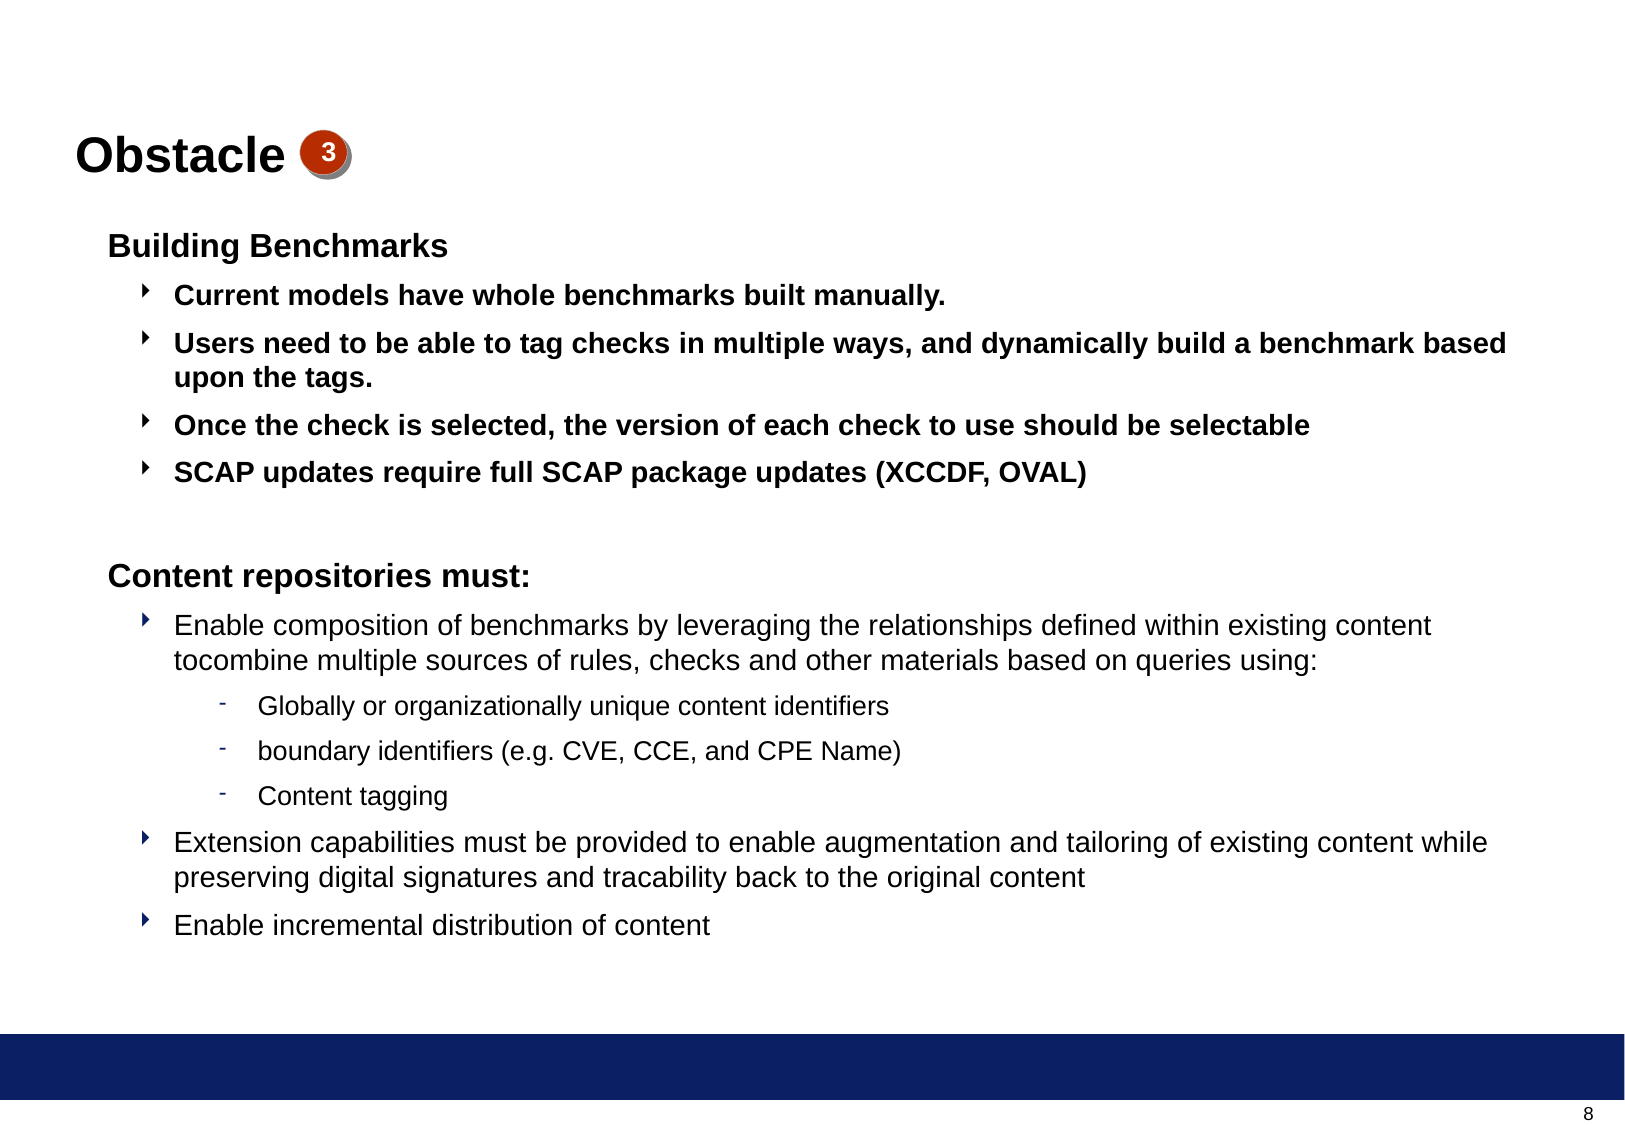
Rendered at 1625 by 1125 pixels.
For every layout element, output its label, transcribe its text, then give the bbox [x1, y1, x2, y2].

list Building Benchmarks Current models have whole benchmarks built manually. Users need to be able to tag checks in multiple ways, and dynamically build a benchmark based upon the tags. Once the check is selected, the version of each check to use should be selectable SCAP updates require full SCAP package updates (XCCDF, OVAL) Content repositories must: Enable composition of benchmarks by leveraging the relationships defined within existing content tocombine multiple sources of rules, checks and other materials based on queries using: Globally or organizationally unique content identifiers boundary identifiers (e.g. CVE, CCE, and CPE Name) Content tagging Extension capabilities must be provided to enable augmentation and tailoring of existing content while preserving digital signatures and tracability back to the original content Enable incremental distribution of content [107, 223, 1530, 721]
title Obstacle [74, 45, 1550, 184]
text_box 3 [299, 129, 348, 175]
picture [0, 1034, 1625, 1100]
